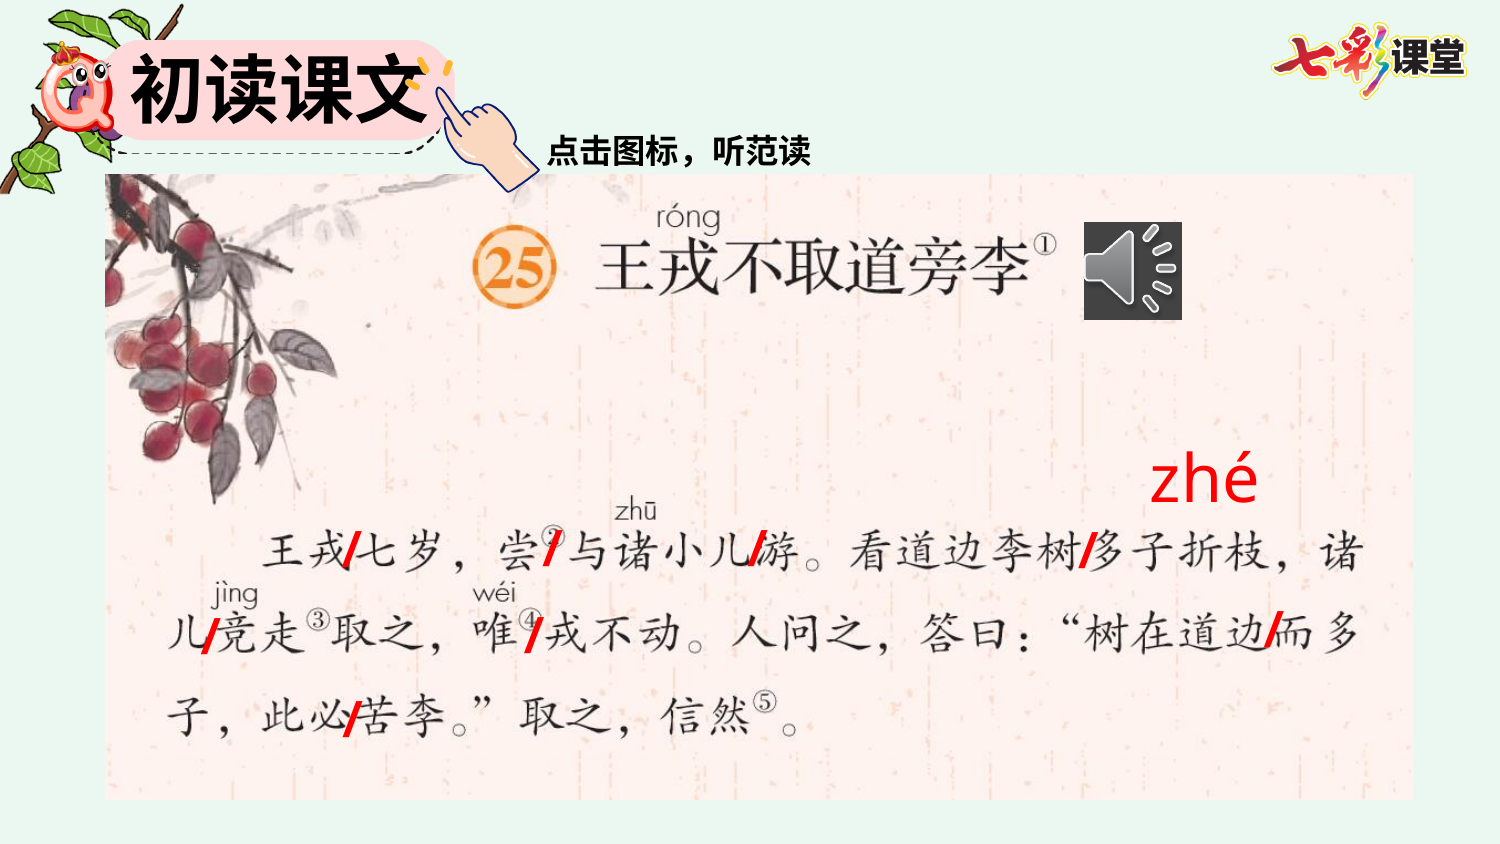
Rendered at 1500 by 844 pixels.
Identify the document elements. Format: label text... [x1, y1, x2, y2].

picture [1269, 21, 1469, 100]
picture [0, 0, 1414, 801]
text_box 点击图标，听范读 [566, 124, 837, 172]
